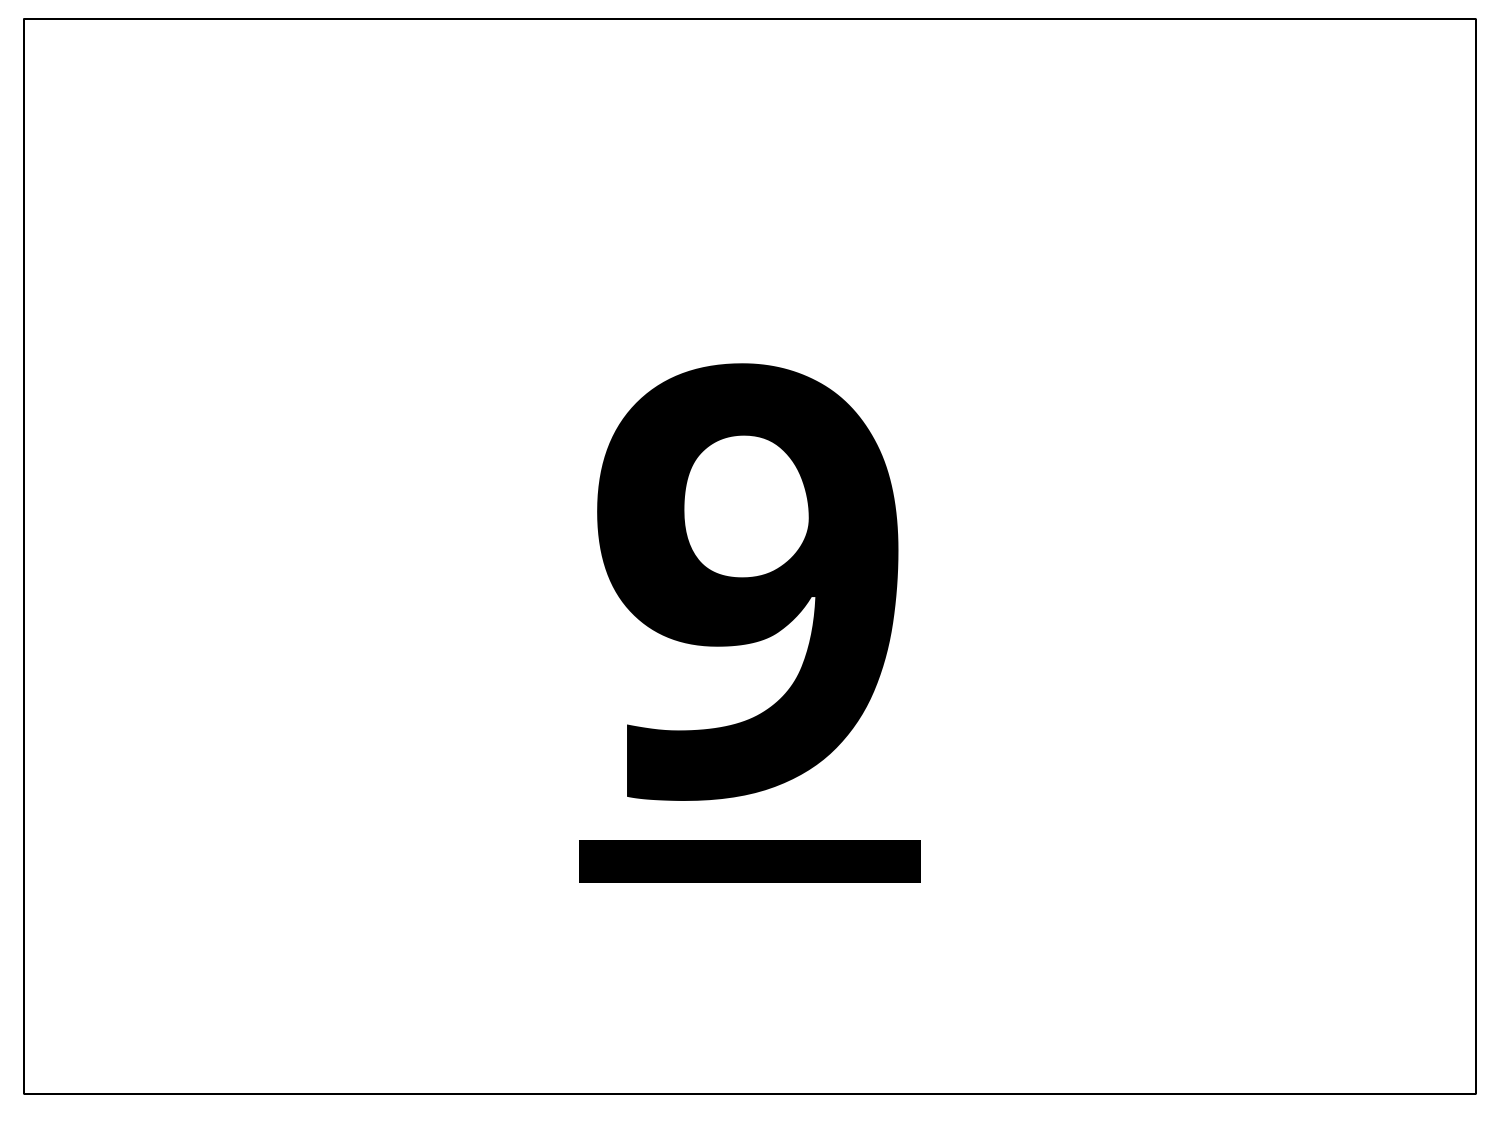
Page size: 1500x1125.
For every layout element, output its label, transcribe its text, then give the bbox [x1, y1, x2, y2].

text_box 9 [21, 17, 1479, 1096]
